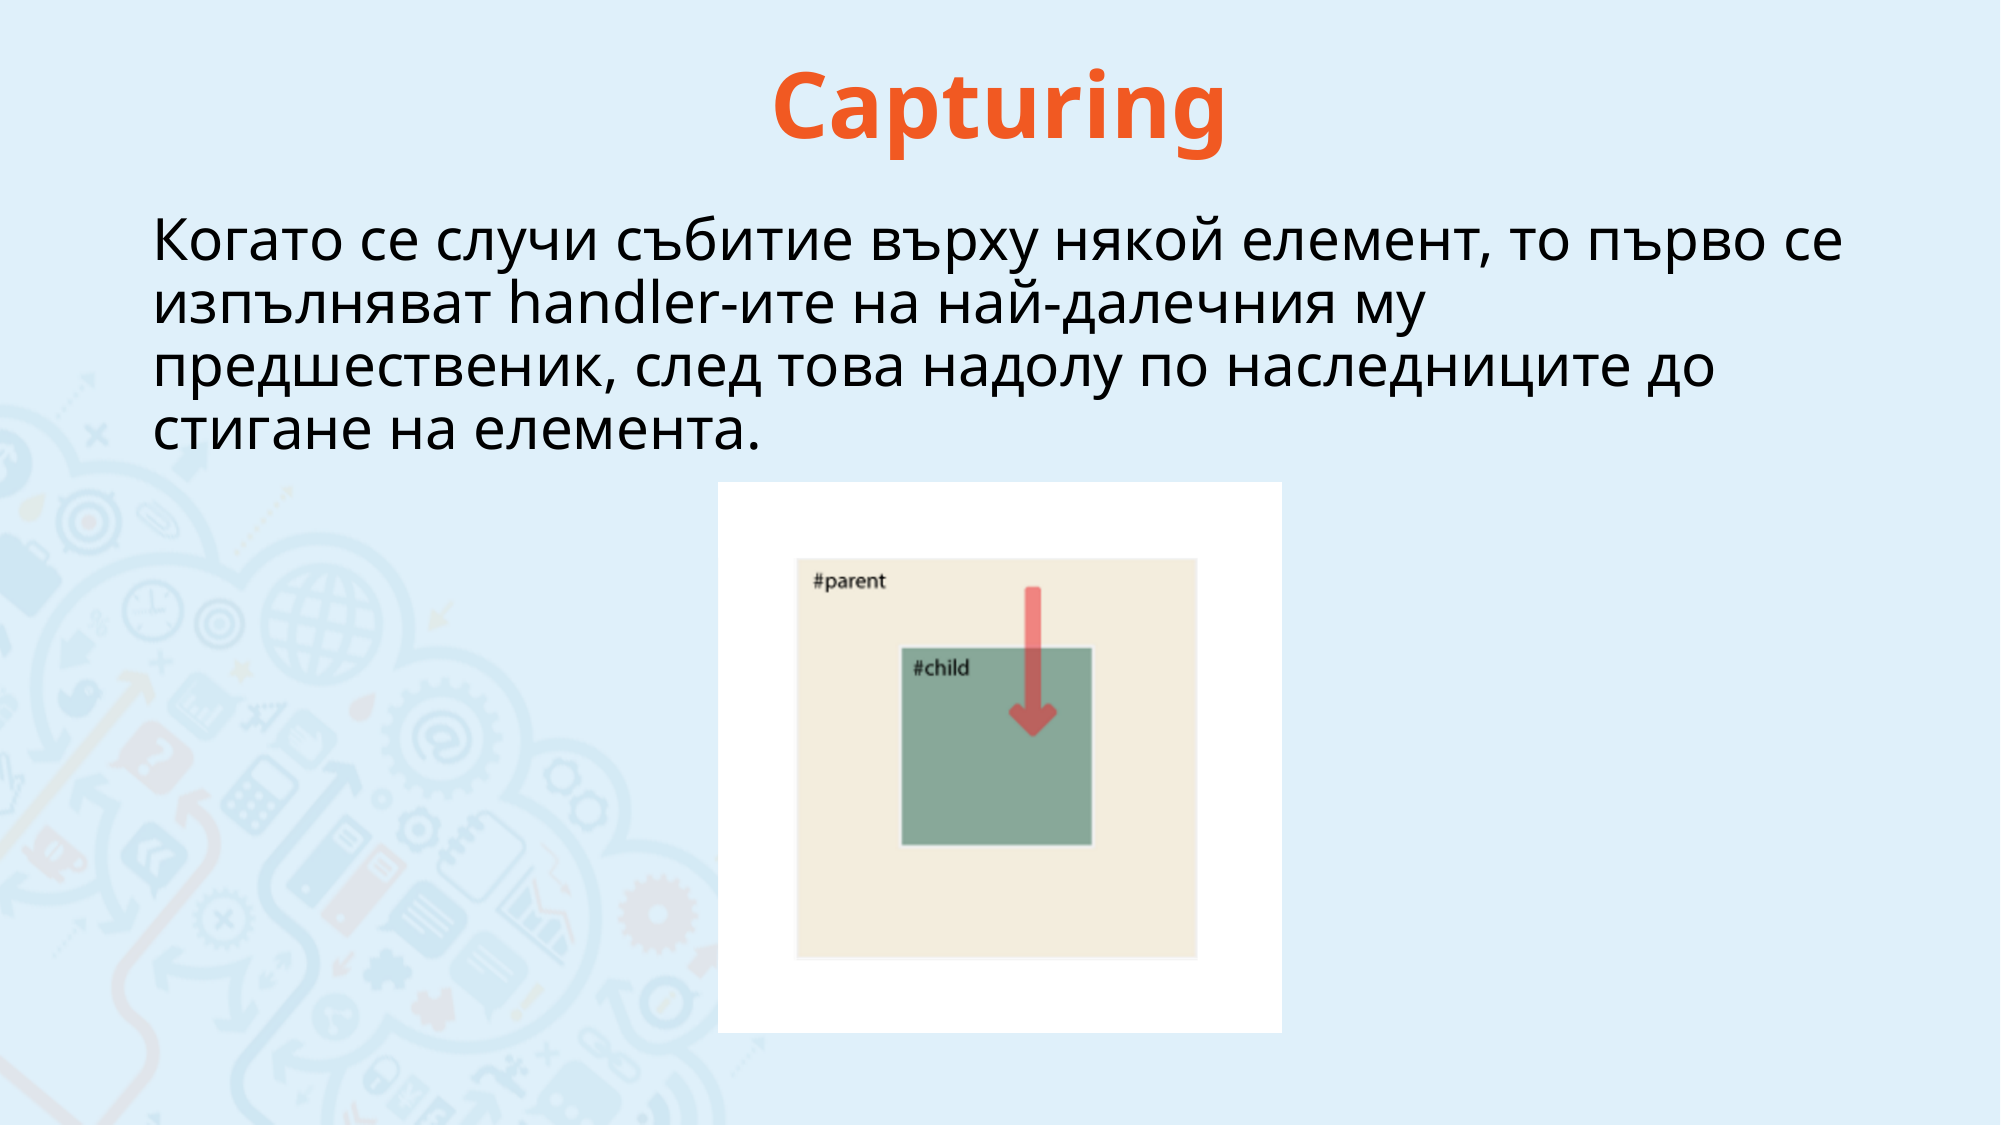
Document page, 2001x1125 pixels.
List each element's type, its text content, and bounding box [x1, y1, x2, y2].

picture [0, 0, 2001, 1125]
list Когато се случи събитие върху някой елемент, то първо се изпълняват handler-ите на най-далечния му предшественик, след това надолу по наследниците до стигане на елемента. [137, 202, 1863, 923]
title Capturing [137, 0, 1863, 202]
